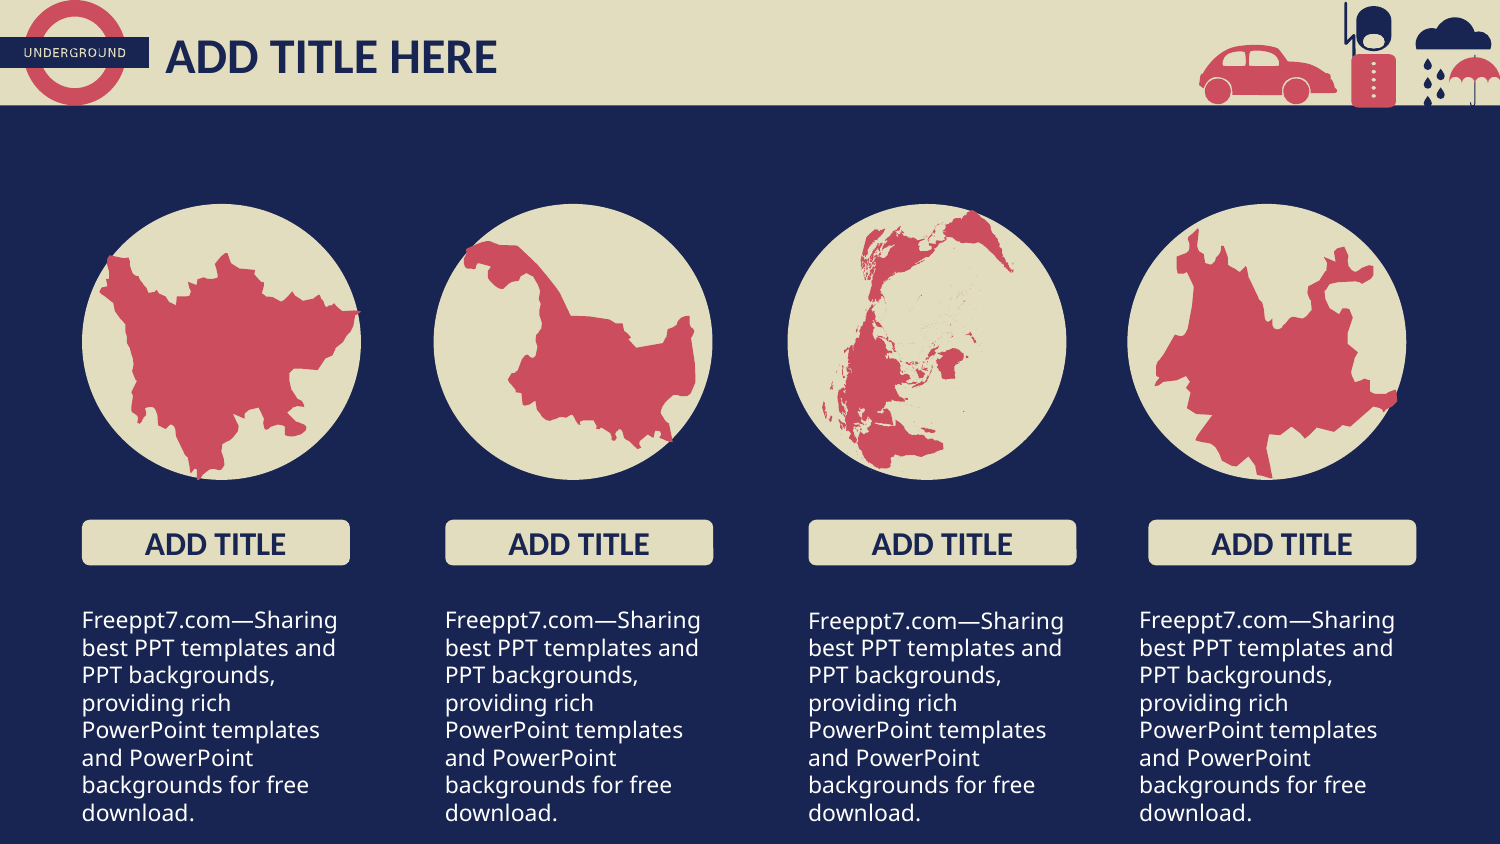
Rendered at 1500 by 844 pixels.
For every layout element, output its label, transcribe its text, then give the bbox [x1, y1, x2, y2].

text_box Freeppt7.com—Sharing best PPT templates and PPT backgrounds, providing rich PowerPoint templates and PowerPoint backgrounds for free download. [433, 600, 736, 832]
text_box [82, 264, 196, 478]
text_box ADD TITLE [445, 519, 714, 566]
text_box Freeppt7.com—Sharing best PPT templates and PPT backgrounds, providing rich PowerPoint templates and PowerPoint backgrounds for free download. [1127, 600, 1430, 832]
text_box Freeppt7.com—Sharing best PPT templates and PPT backgrounds, providing rich PowerPoint templates and PowerPoint backgrounds for free download. [70, 600, 364, 832]
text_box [787, 201, 1067, 481]
text_box ADD TITLE [81, 519, 350, 566]
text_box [1127, 203, 1407, 481]
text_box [433, 203, 713, 481]
text_box ADD TITLE [1148, 519, 1417, 566]
text_box [201, 314, 361, 480]
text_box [0, 0, 1500, 108]
text_box Freeppt7.com—Sharing best PPT templates and PPT backgrounds, providing rich PowerPoint templates and PowerPoint backgrounds for free download. [796, 600, 1099, 844]
text_box [113, 203, 358, 311]
text_box ADD TITLE [808, 519, 1077, 566]
text_box [99, 253, 361, 480]
